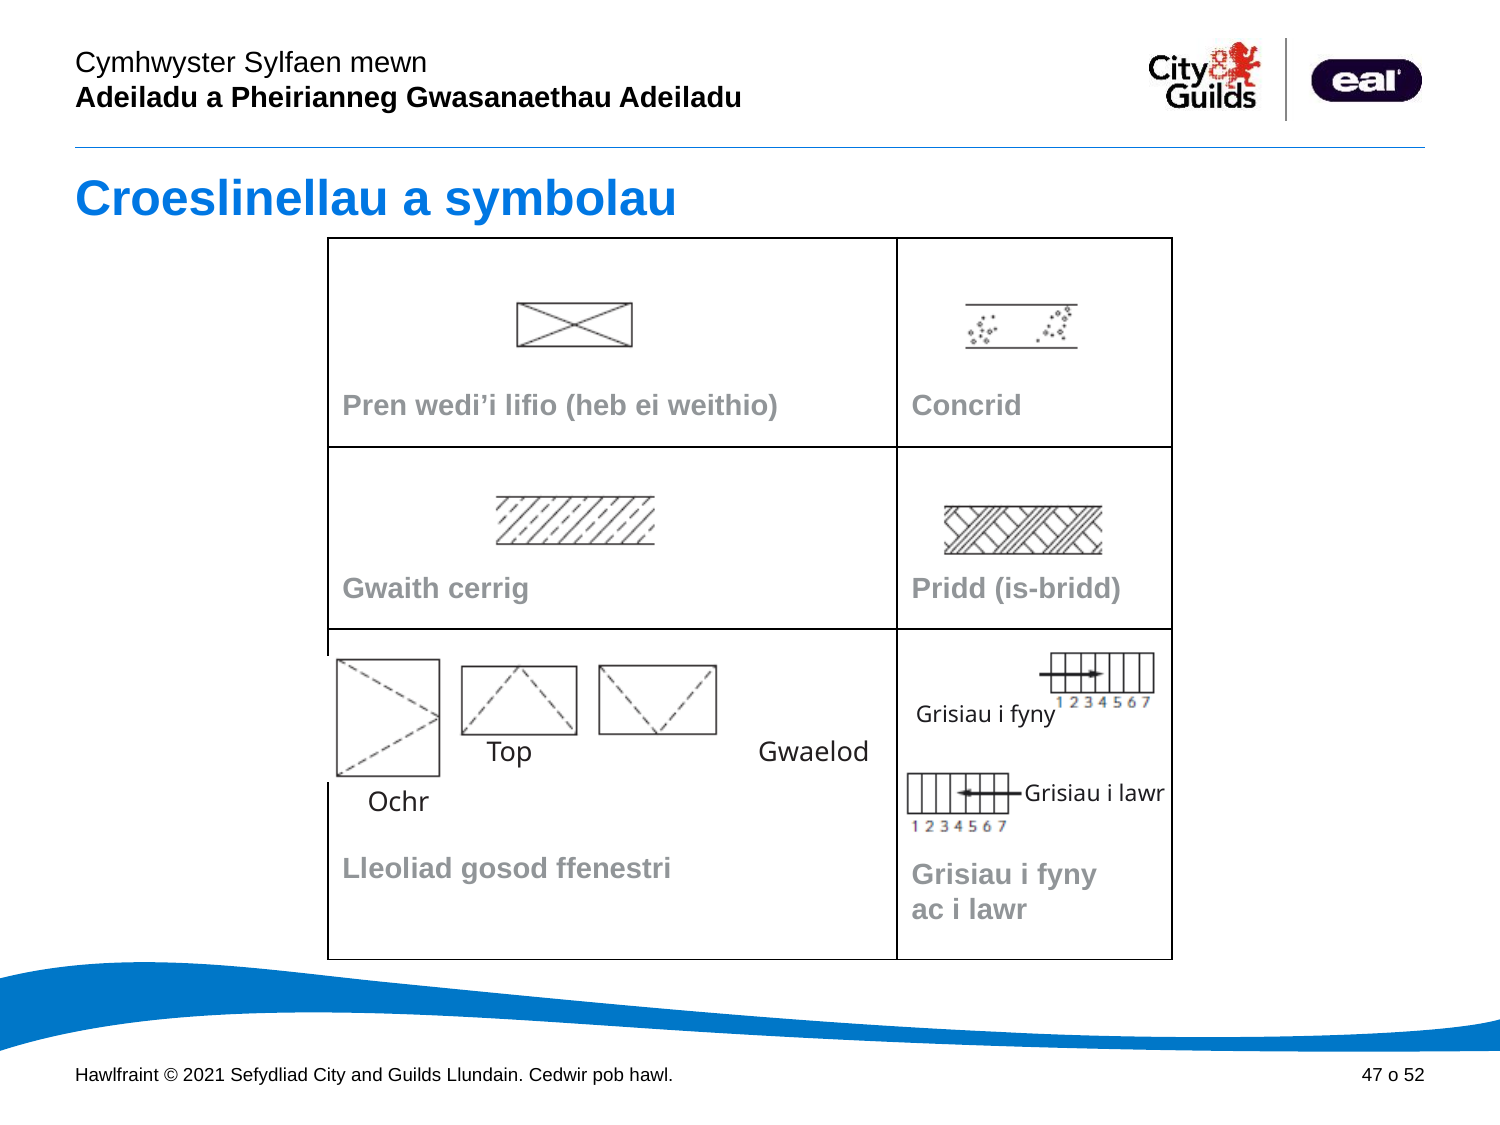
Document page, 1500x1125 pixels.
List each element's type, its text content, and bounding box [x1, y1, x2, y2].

picture [501, 290, 667, 365]
picture [452, 658, 585, 739]
picture [327, 656, 442, 783]
picture [931, 495, 1119, 567]
picture [1149, 38, 1422, 121]
table_cell Gwaith cerrig [329, 448, 896, 628]
picture [594, 662, 722, 740]
title Croeslinellau a symbolau [74, 165, 1426, 229]
table_header Pren wedi’i lifio (heb ei weithio) [329, 239, 896, 446]
picture [950, 290, 1100, 365]
picture [476, 487, 692, 565]
table_cell Top Gwaelod Ochr Lleoliad gosod ffenestri [329, 630, 896, 959]
picture [1037, 640, 1161, 719]
table_cell Pridd (is-bridd) [898, 448, 1171, 628]
table_cell Grisiau i fyny Grisiau i lawr Grisiau i fyny ac i lawr [898, 630, 1171, 959]
table_header Concrid [898, 239, 1171, 446]
picture [901, 762, 1025, 840]
